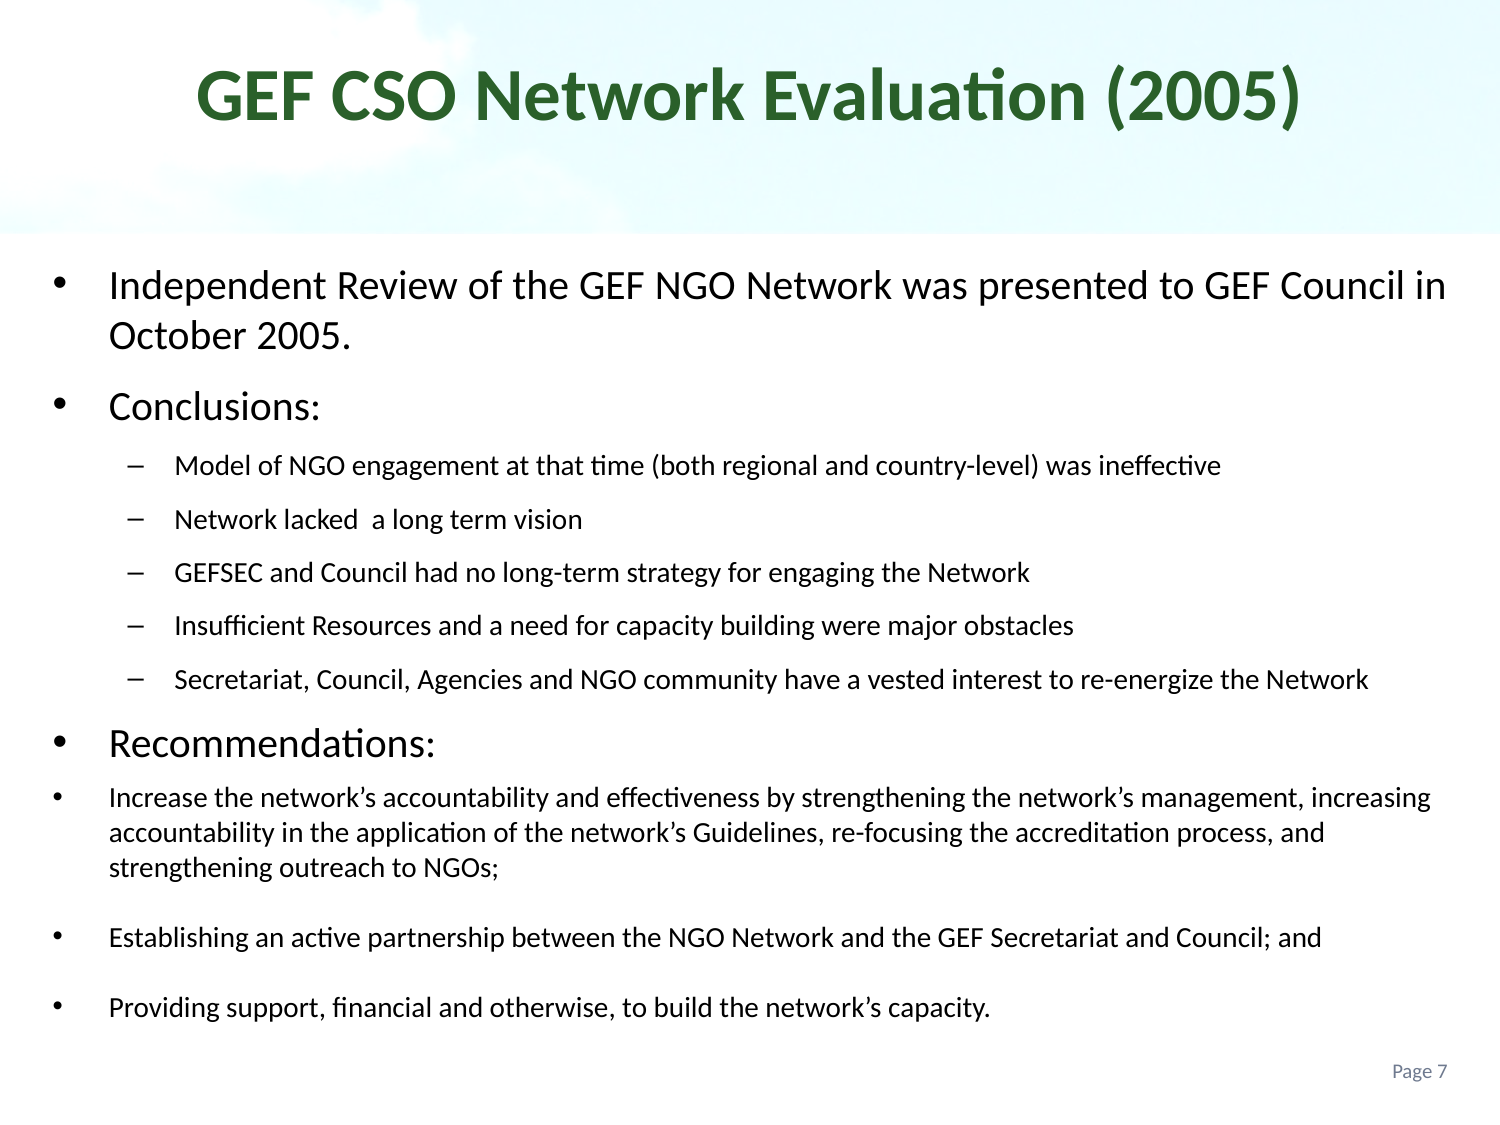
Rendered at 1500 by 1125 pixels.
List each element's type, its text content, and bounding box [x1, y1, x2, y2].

title GEF CSO Network Evaluation (2005) [37, 37, 1463, 225]
list Independent Review of the GEF NGO Network was presented to GEF Council in October 2005. Conclusions: Model of NGO engagement at that time (both regional and country-level) was ineffective Network lacked a long term vision GEFSEC and Council had no long-term strategy for engaging the Network Insufficient Resources and a need for capacity building were major obstacles Secretariat, Council, Agencies and NGO community have a vested interest to re-energize the Network Recommendations: Increase the network’s accountability and effectiveness by strengthening the network’s management, increasing accountability in the application of the network’s Guidelines, re-focusing the accreditation process, and strengthening outreach to NGOs; Establishing an active partnership between the NGO Network and the GEF Secretariat and Council; and Providing support, financial and otherwise, to build the network’s capacity. [37, 249, 1463, 1038]
